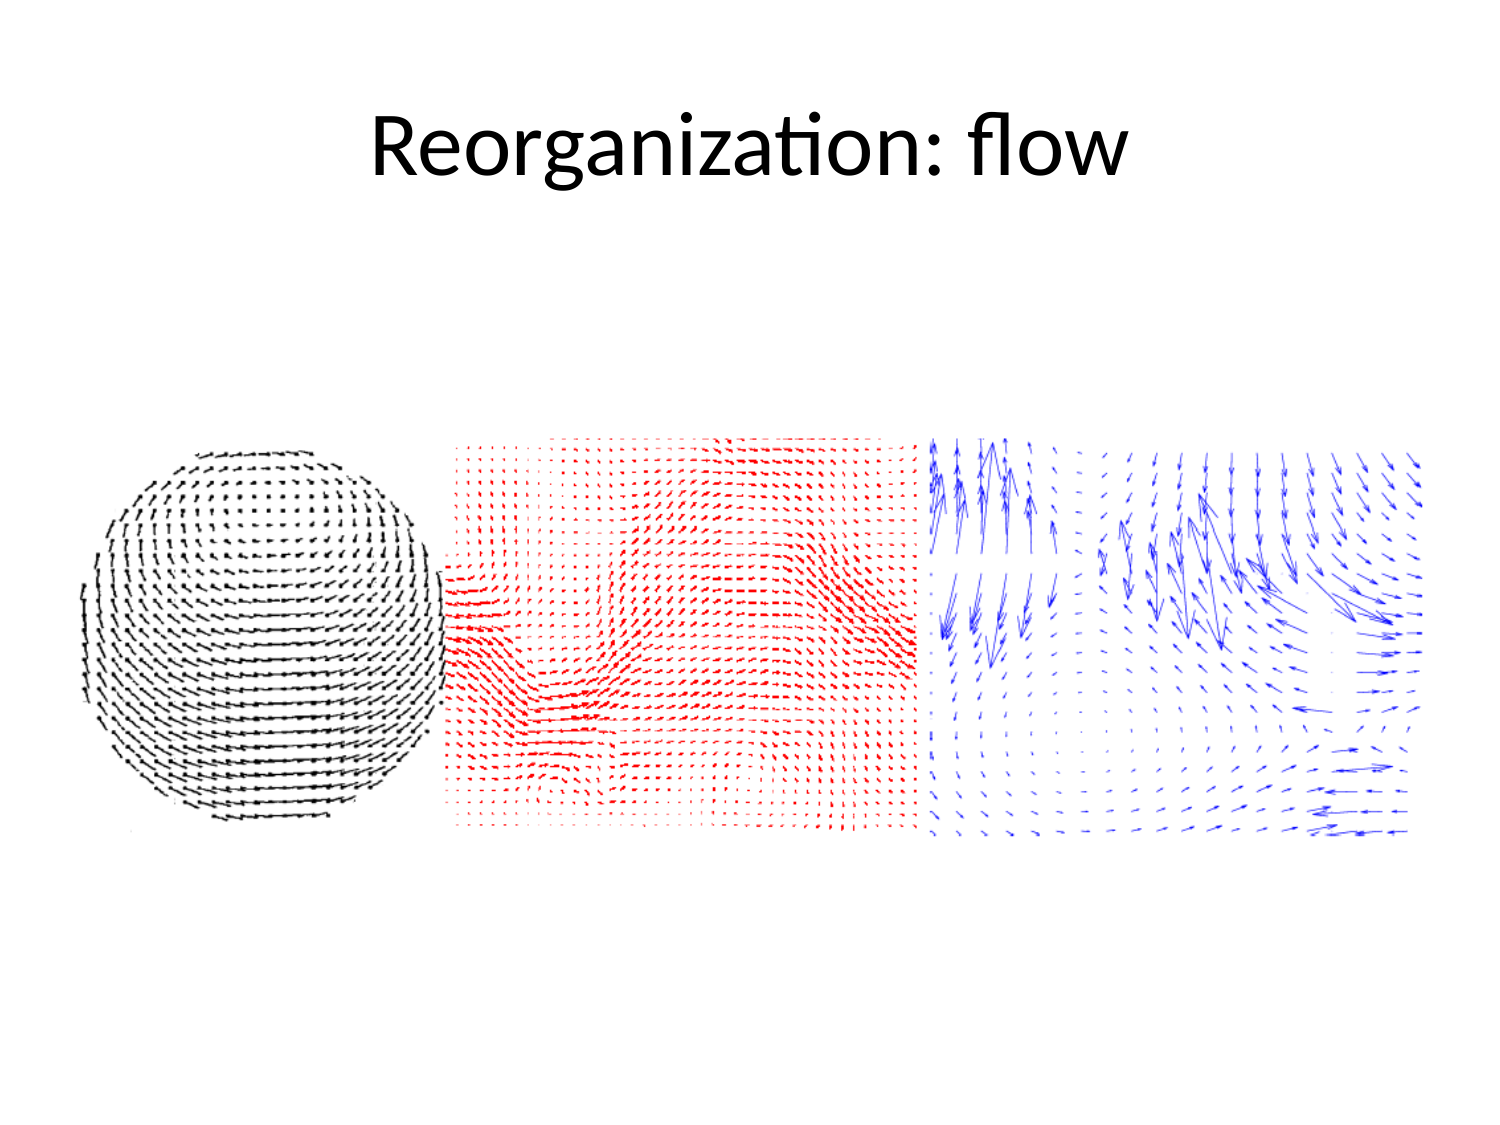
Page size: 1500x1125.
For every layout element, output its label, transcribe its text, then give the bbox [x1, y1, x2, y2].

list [74, 428, 1426, 840]
title Reorganization: flow [75, 45, 1425, 233]
